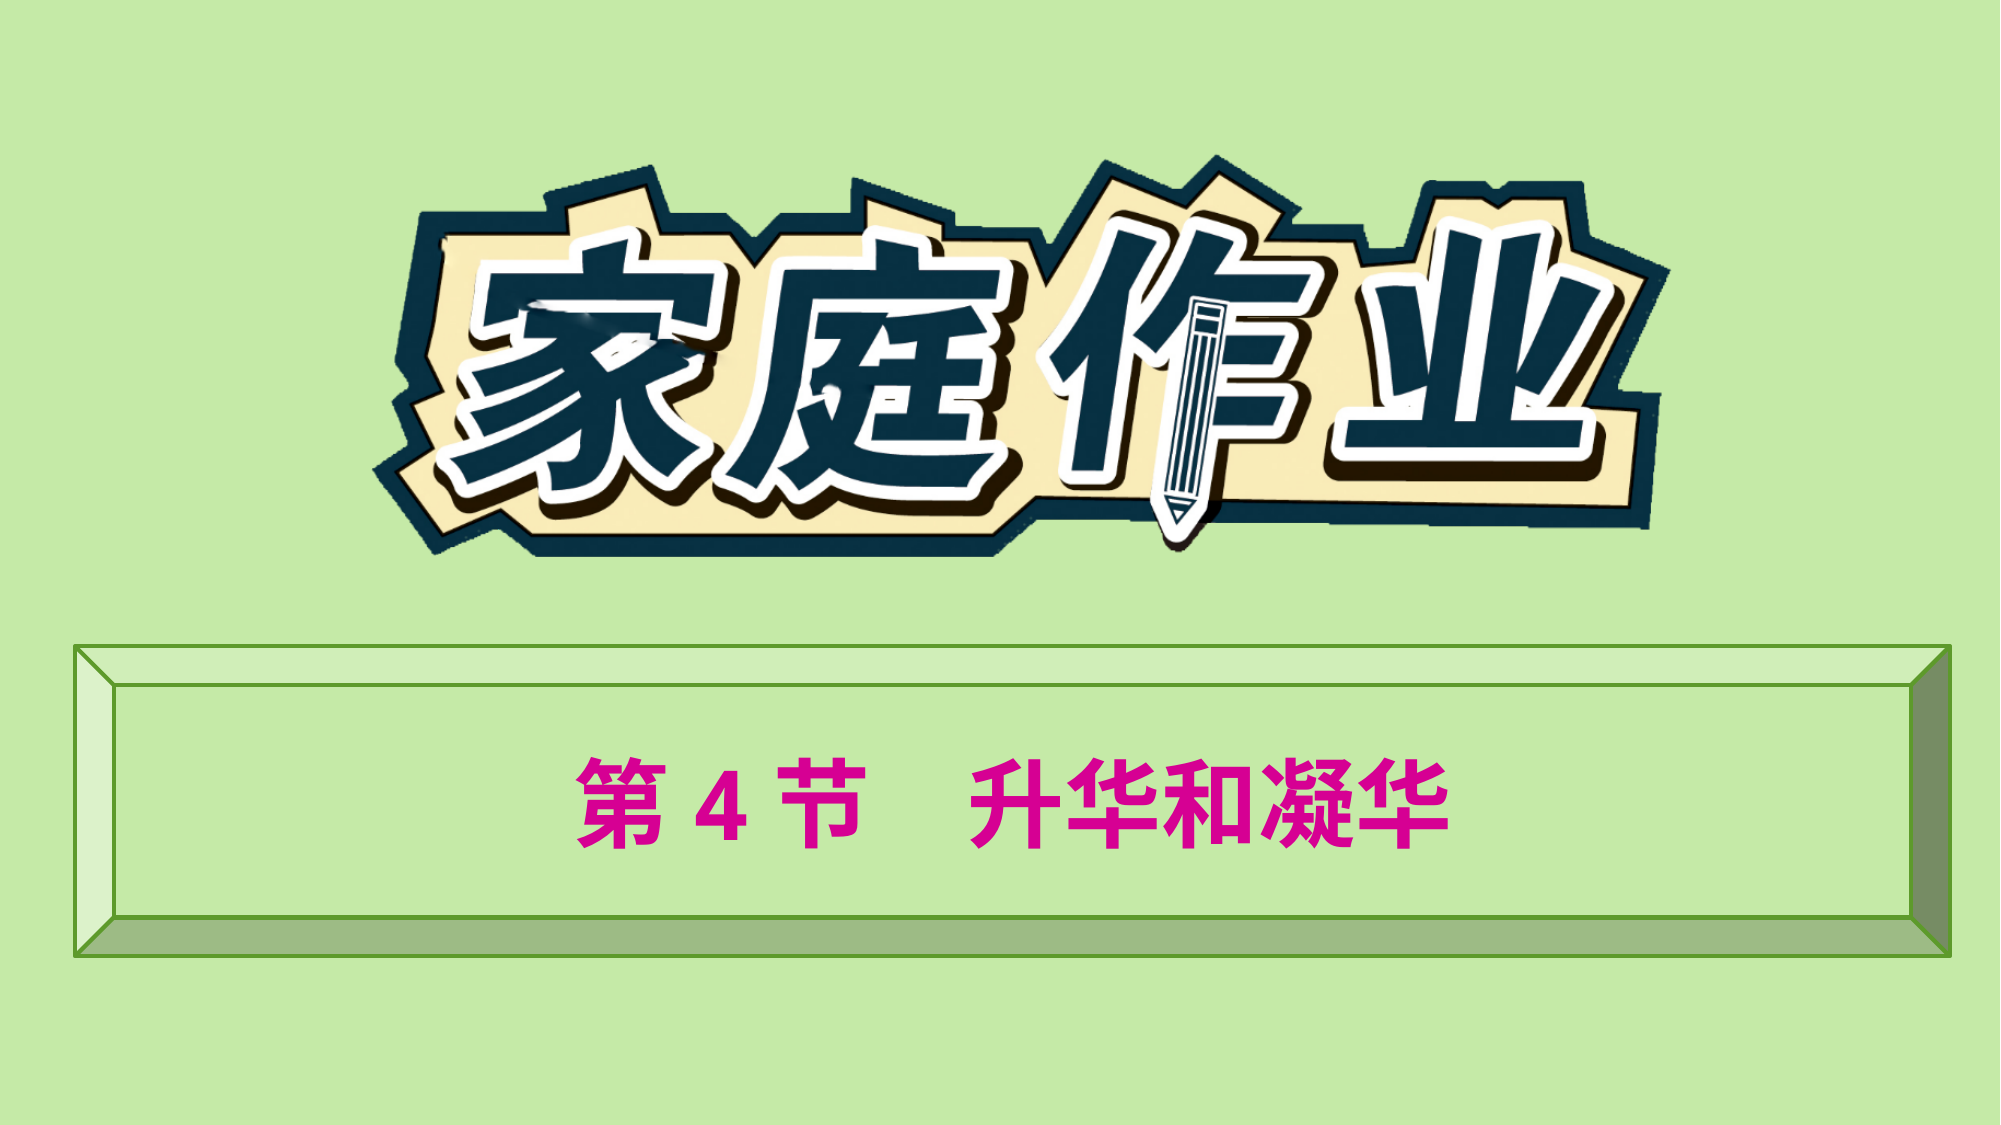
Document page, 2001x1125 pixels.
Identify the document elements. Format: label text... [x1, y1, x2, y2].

picture [369, 87, 1675, 644]
text_box 第4节 升华和凝华 [73, 644, 1952, 958]
